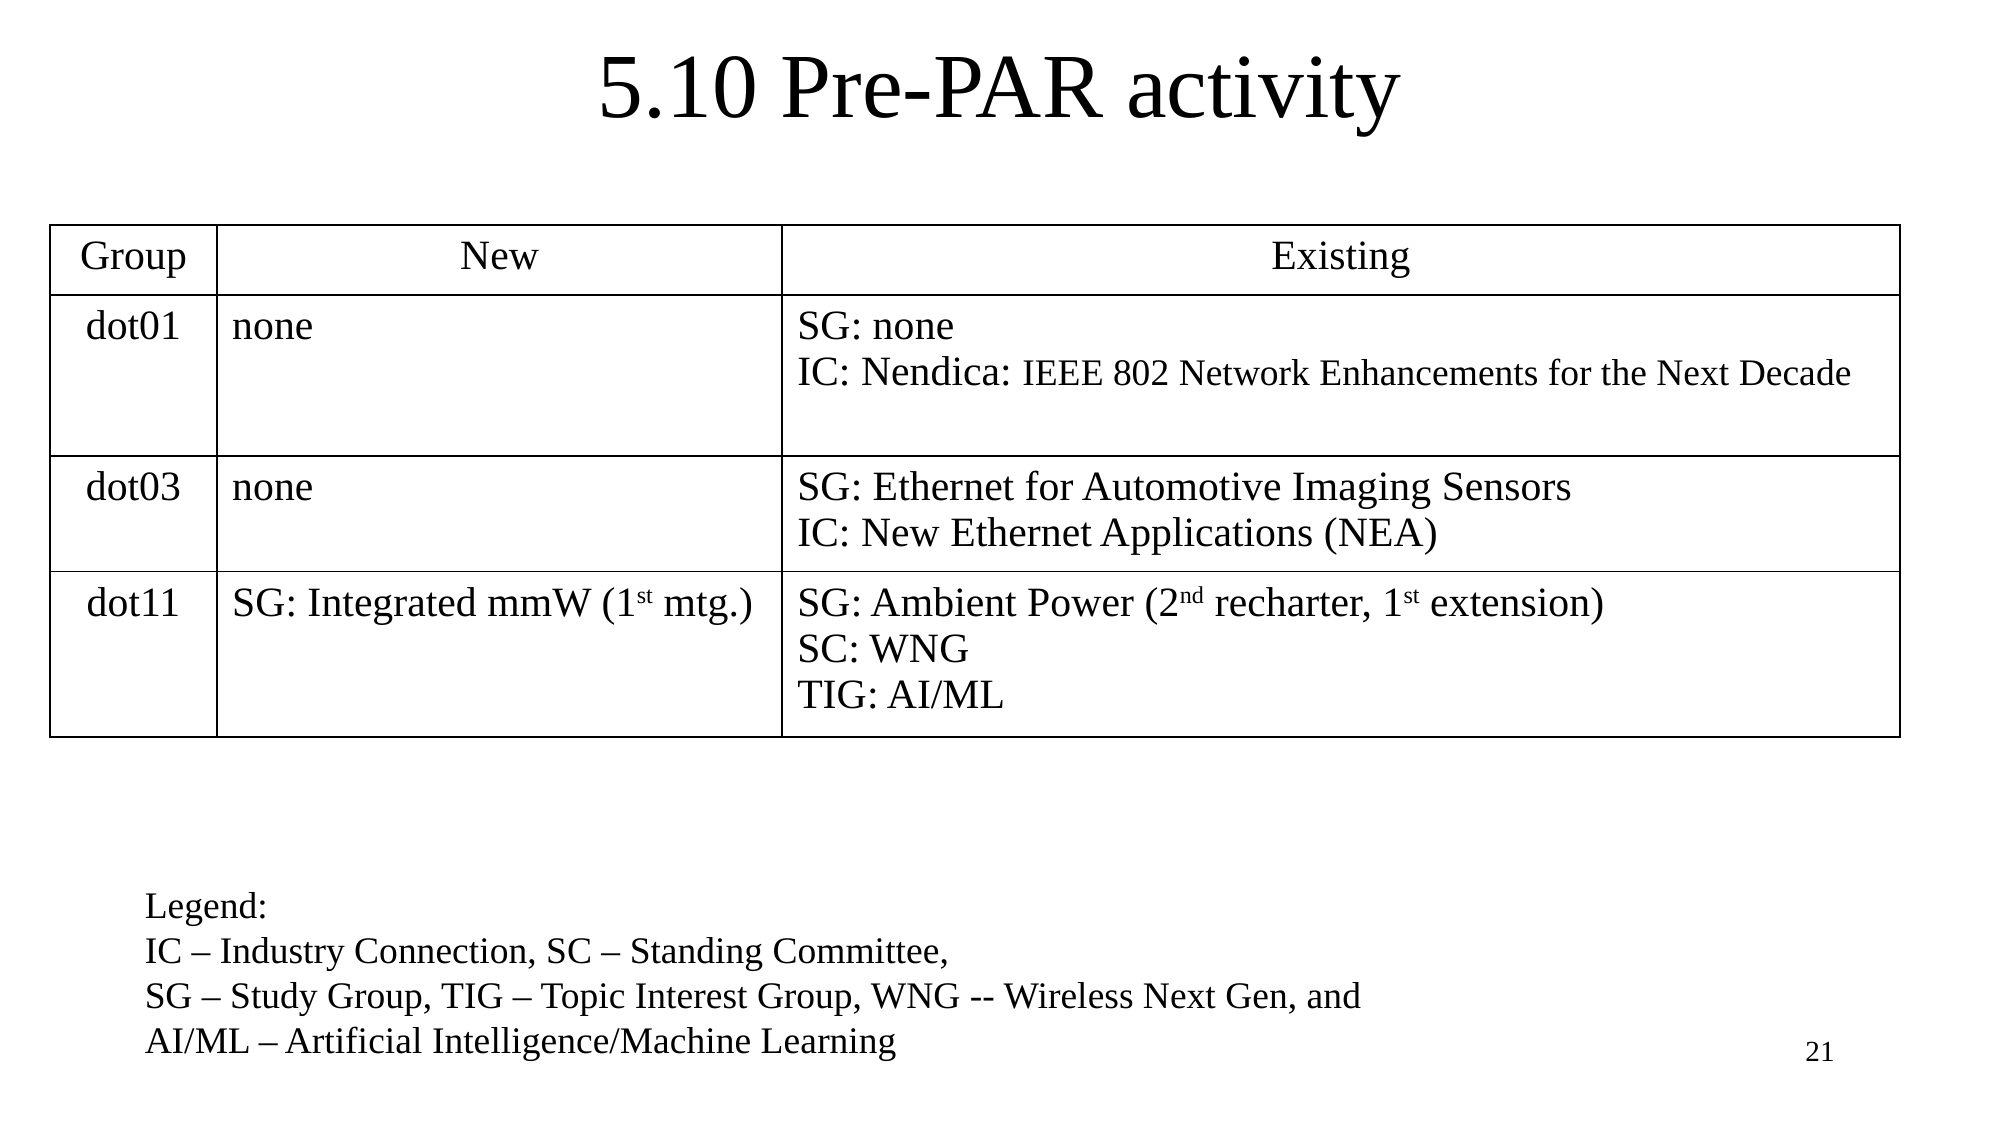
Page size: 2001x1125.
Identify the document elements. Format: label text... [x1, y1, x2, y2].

slide_number 21 [1433, 1024, 1851, 1101]
table_cell SG: Integrated mmW (1st mtg.) [218, 572, 781, 736]
table_cell dot11 [51, 572, 216, 736]
table_header Group [51, 226, 216, 294]
table_cell dot01 [51, 296, 216, 455]
table_cell none [218, 296, 781, 455]
table_cell dot03 [51, 457, 216, 571]
table_header New [218, 226, 781, 294]
table_header Existing [783, 226, 1899, 294]
title 5.10 Pre-PAR activity [362, 24, 1638, 138]
table_cell SG: none IC: Nendica: IEEE 802 Network Enhancements for the Next Decade [783, 296, 1899, 455]
table_cell SG: Ethernet for Automotive Imaging Sensors IC: New Ethernet Applications (NEA) [783, 457, 1899, 571]
table_cell SG: Ambient Power (2nd recharter, 1st extension) SC: WNG TIG: AI/ML [783, 572, 1899, 736]
table_cell none [218, 457, 781, 571]
text_box Legend: IC – Industry Connection, SC – Standing Committee, SG – Study Group, TIG – Topic Interest Group, WNG -- Wireless Next Gen, and AI/ML – Artificial Intelligence/Machine Learning [130, 873, 1387, 1069]
